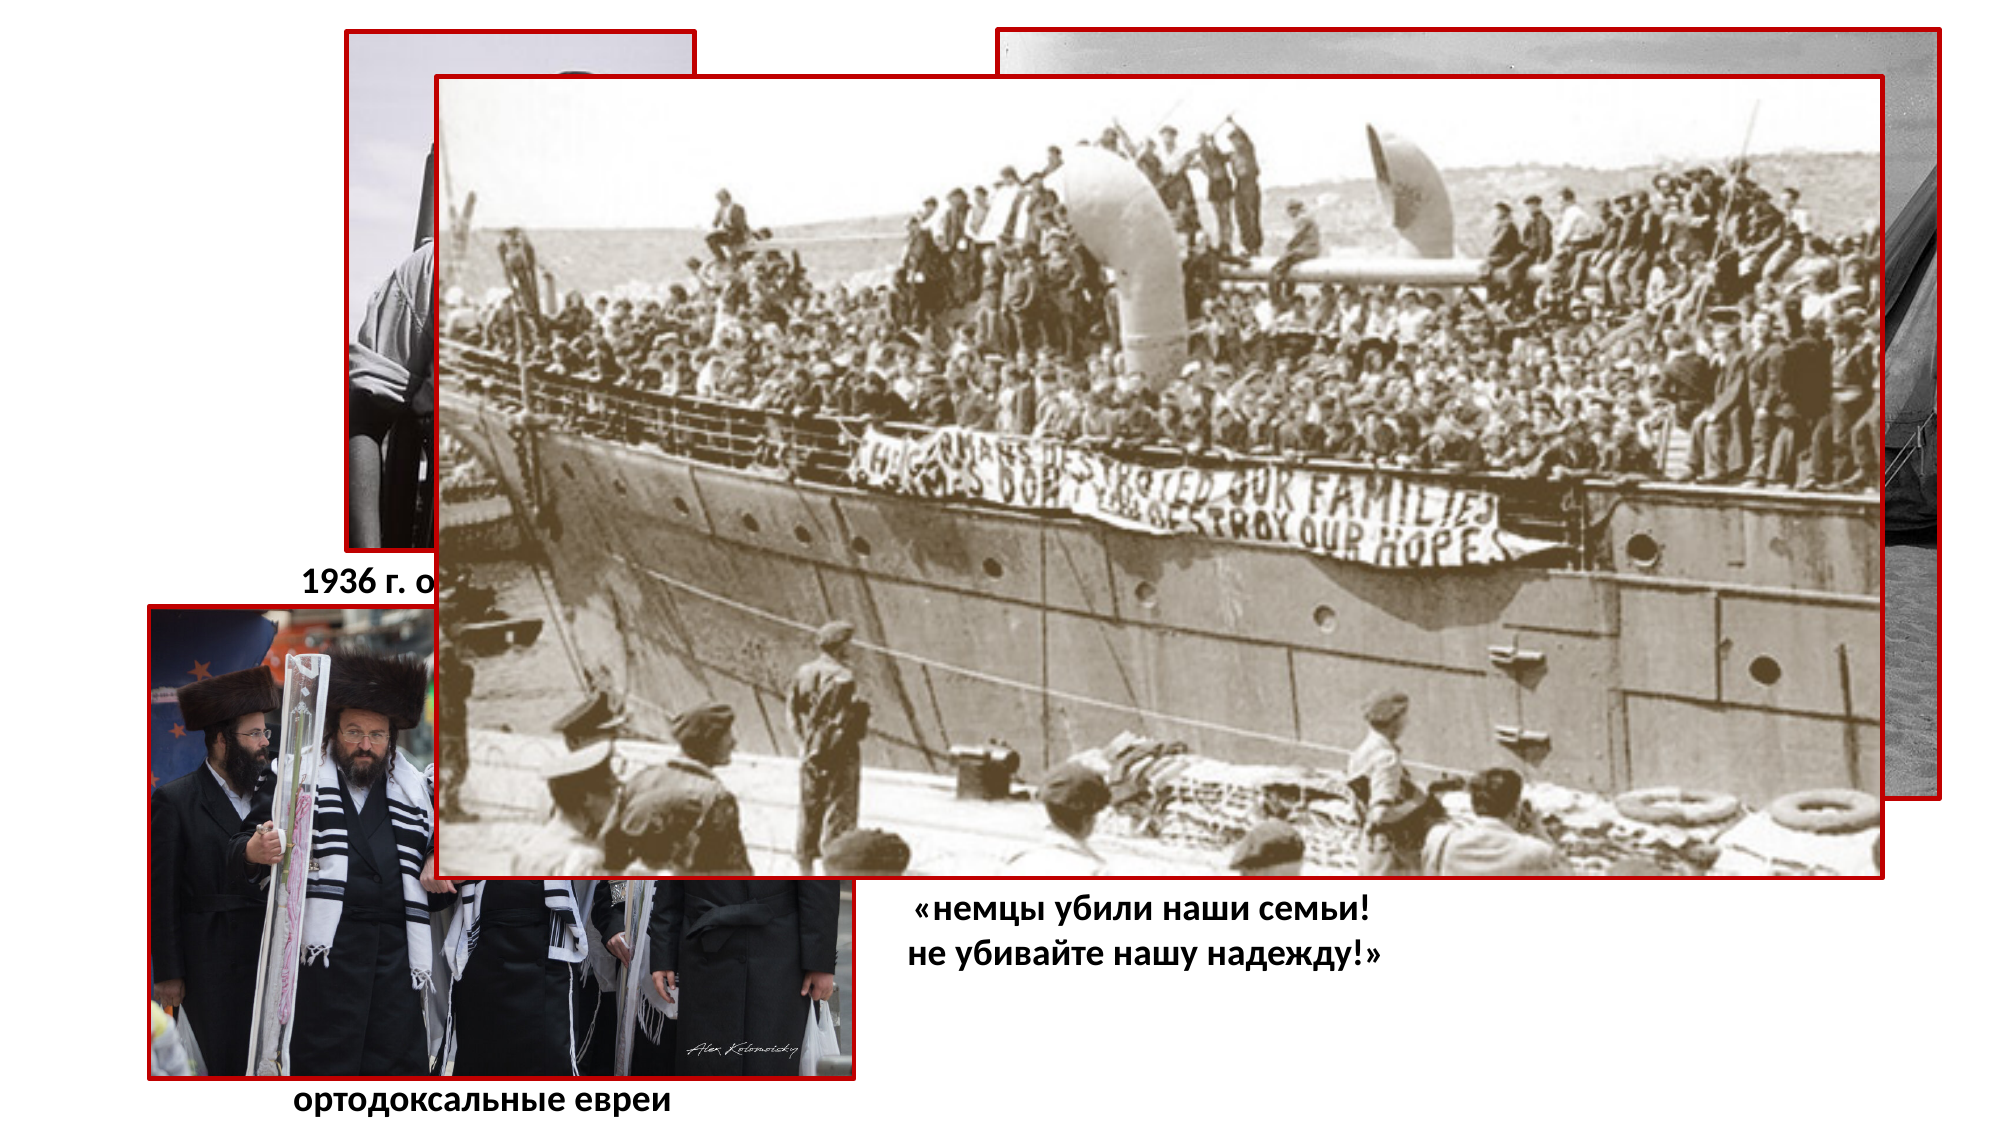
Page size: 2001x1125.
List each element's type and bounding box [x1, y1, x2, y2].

text_box [999, 31, 1959, 857]
text_box [151, 608, 852, 1125]
text_box [438, 78, 1880, 982]
text_box [258, 34, 760, 608]
